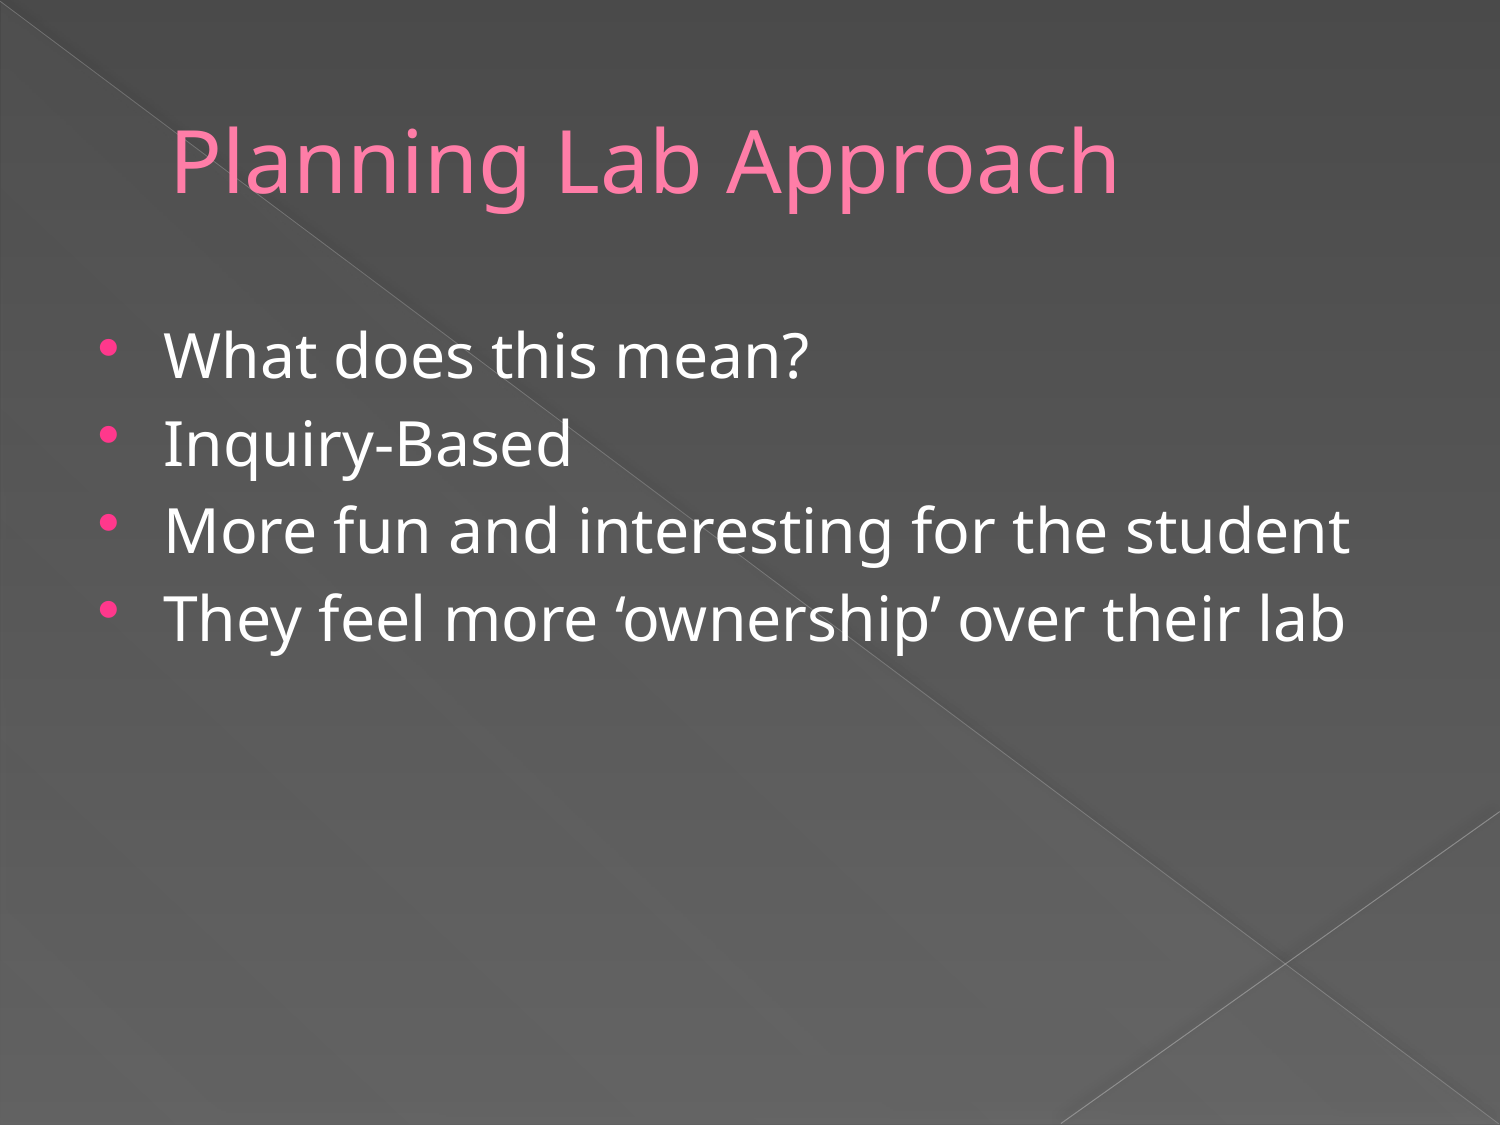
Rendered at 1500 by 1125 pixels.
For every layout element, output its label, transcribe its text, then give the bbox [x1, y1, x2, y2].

title Planning Lab Approach [75, 43, 1425, 274]
list What does this mean? Inquiry-Based More fun and interesting for the student They feel more ‘ownership’ over their lab [75, 308, 1425, 1059]
